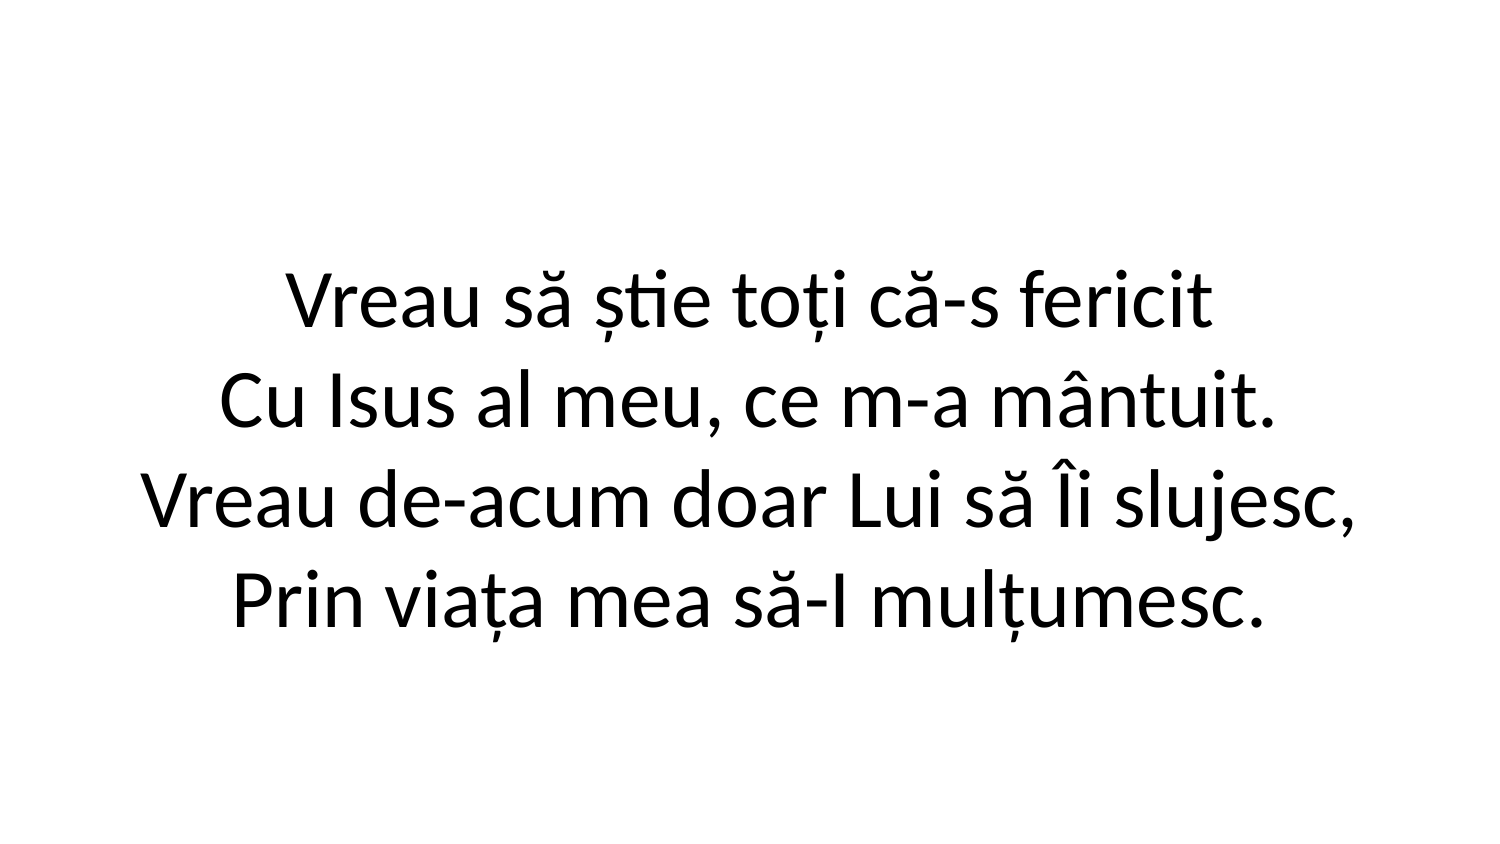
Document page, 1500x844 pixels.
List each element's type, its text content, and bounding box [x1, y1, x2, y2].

text_box Vreau să știe toți că-s fericit Cu Isus al meu, ce m-a mântuit. Vreau de-acum doar Lui să Îi slujesc, Prin viața mea să-I mulțumesc. [125, 192, 1375, 652]
